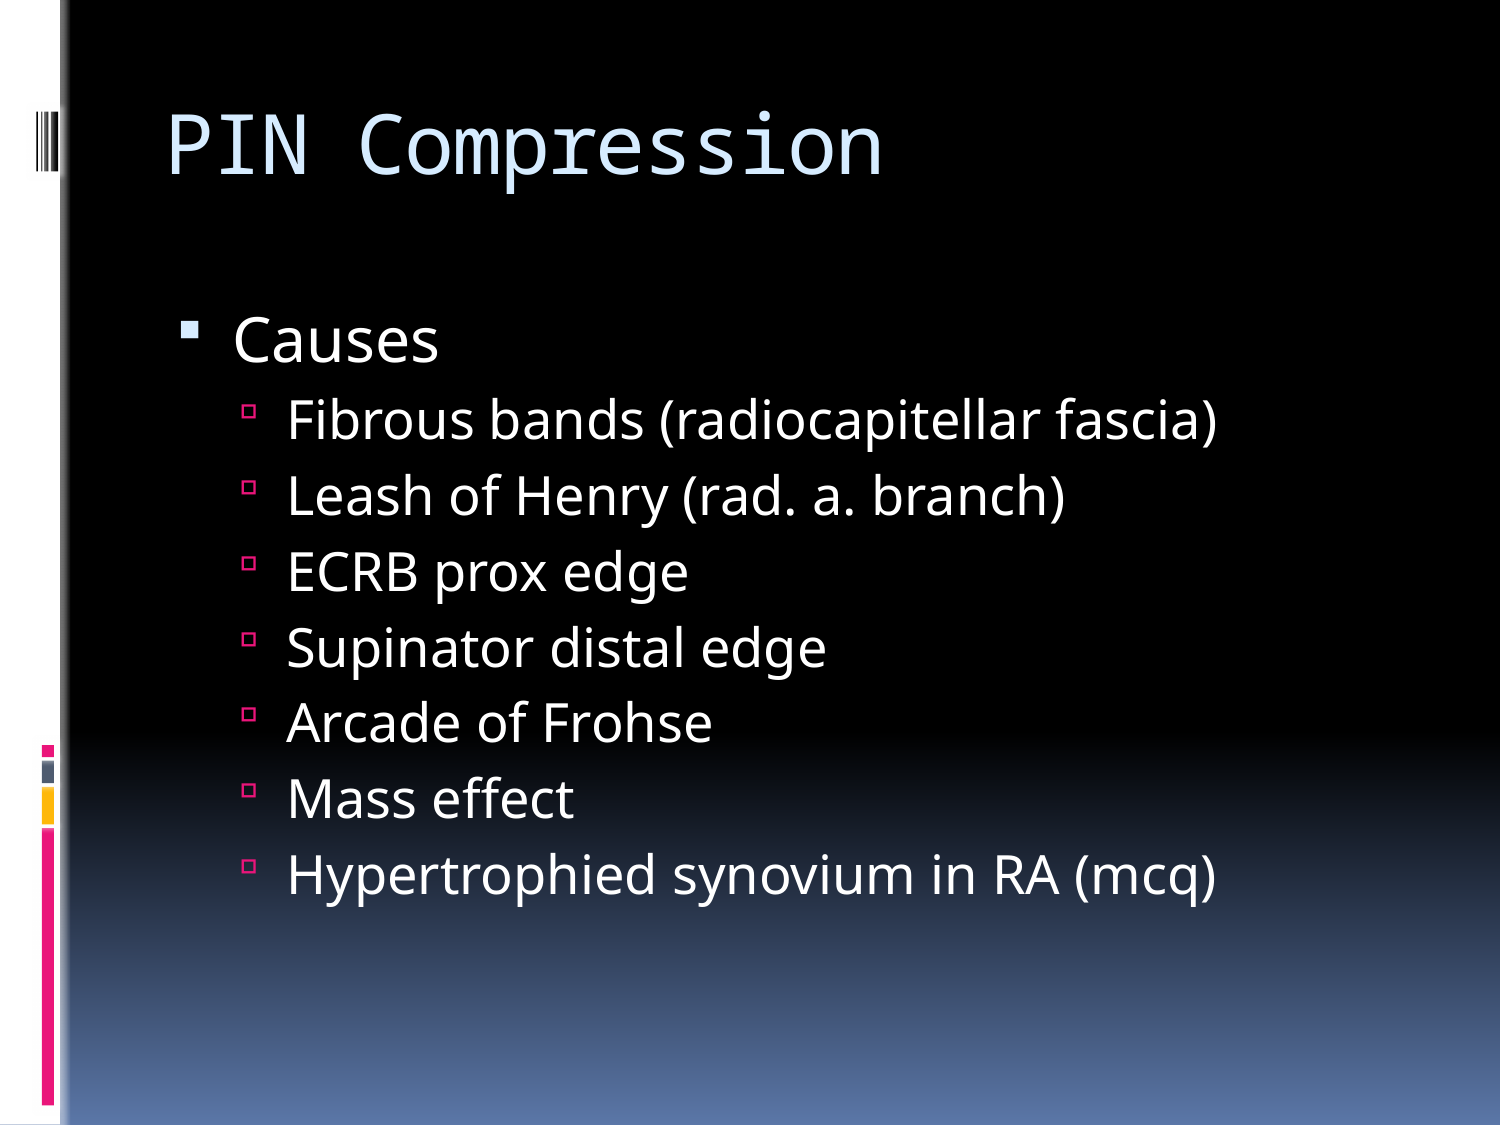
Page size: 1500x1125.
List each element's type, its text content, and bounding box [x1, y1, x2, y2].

list Causes Fibrous bands (radiocapitellar fascia) Leash of Henry (rad. a. branch) ECRB prox edge Supinator distal edge Arcade of Frohse Mass effect Hypertrophied synovium in RA (mcq) [150, 292, 1425, 1043]
title PIN Compression [150, 83, 1425, 234]
